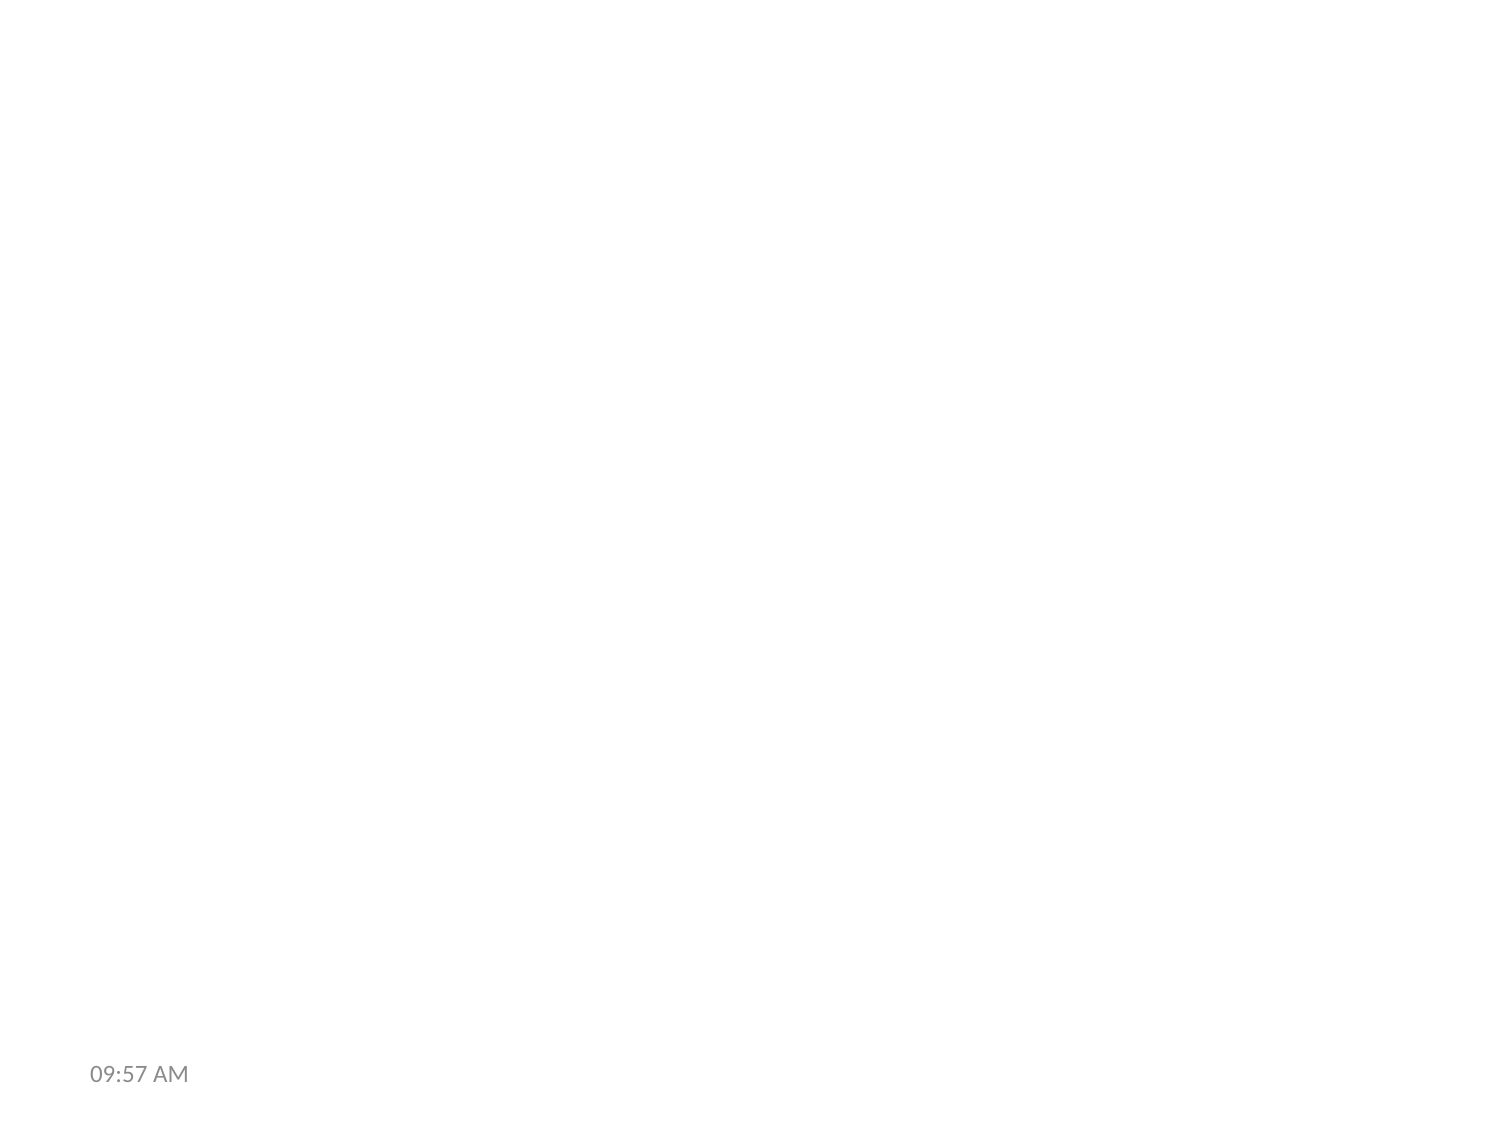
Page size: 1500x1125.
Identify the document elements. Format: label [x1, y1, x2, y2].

slide_number [75, 1042, 425, 1103]
